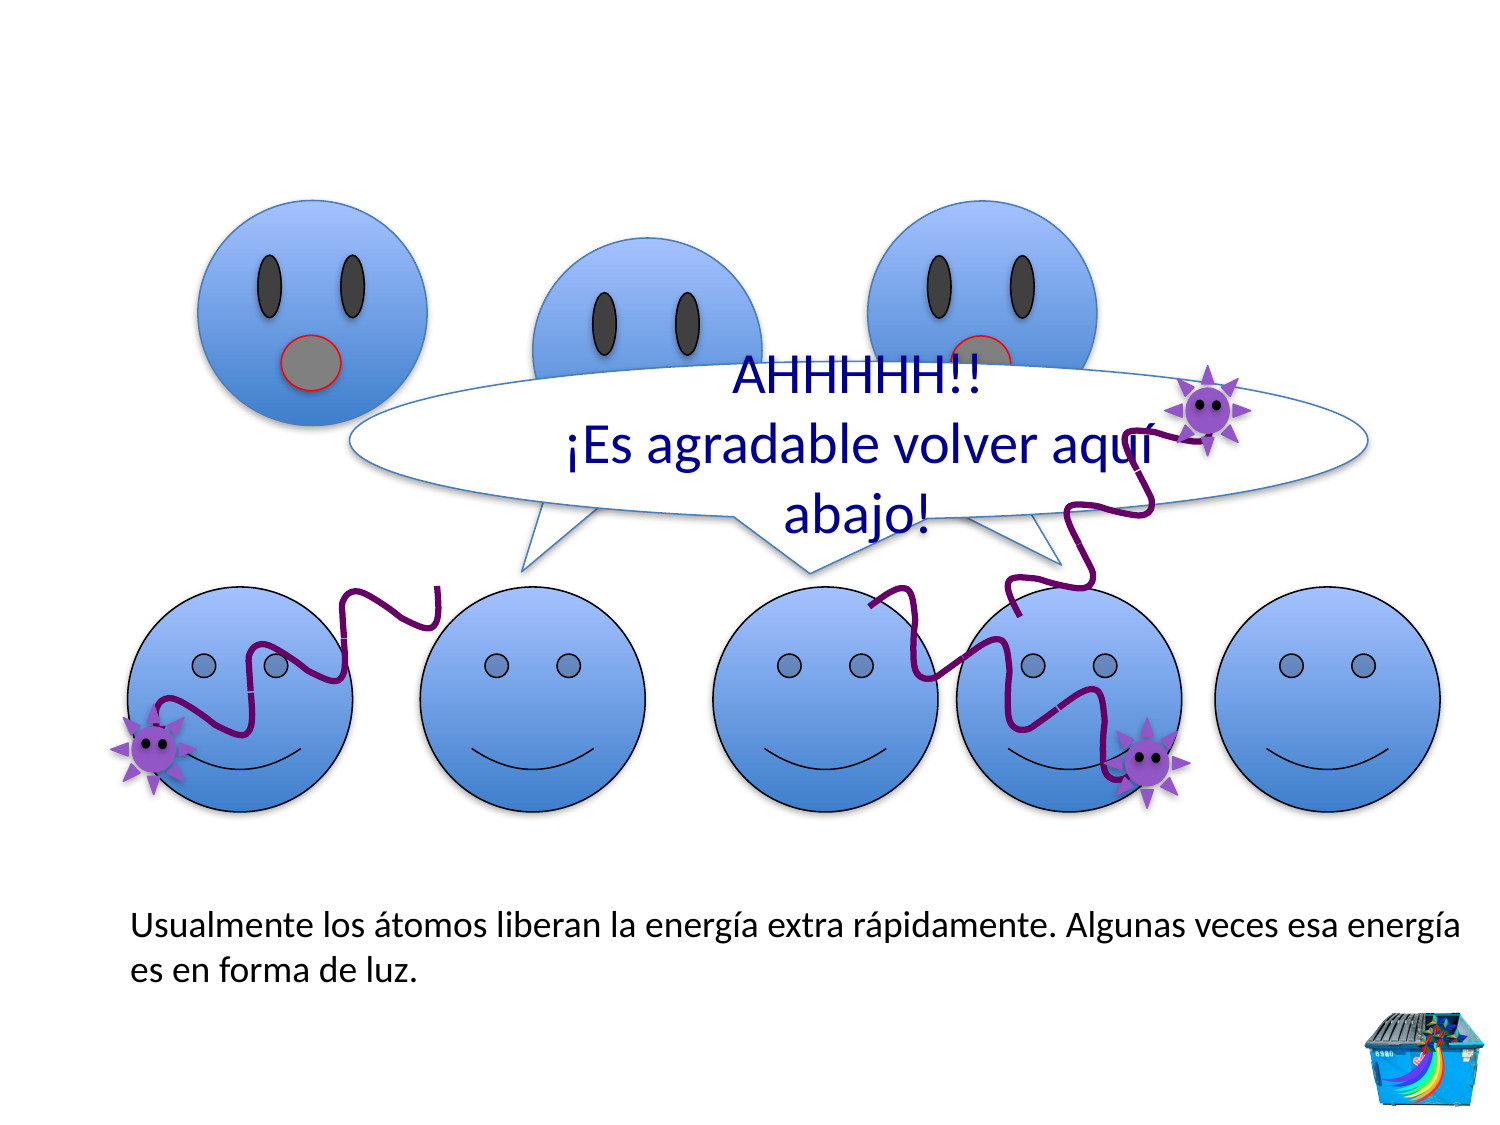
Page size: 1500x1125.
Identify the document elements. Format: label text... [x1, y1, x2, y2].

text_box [110, 625, 458, 795]
text_box [1214, 593, 1441, 813]
text_box [917, 634, 925, 644]
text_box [867, 200, 1098, 359]
subtitle Usualmente los átomos liberan la energía extra rápidamente. Algunas veces esa energía es en forma de luz. [115, 892, 1500, 1125]
text_box [194, 803, 286, 813]
text_box [448, 594, 647, 813]
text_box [1073, 365, 1251, 649]
text_box [155, 586, 325, 624]
text_box [970, 594, 1068, 644]
text_box [712, 594, 911, 813]
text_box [532, 237, 763, 359]
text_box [197, 200, 428, 426]
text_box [349, 361, 1369, 586]
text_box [848, 645, 1191, 809]
